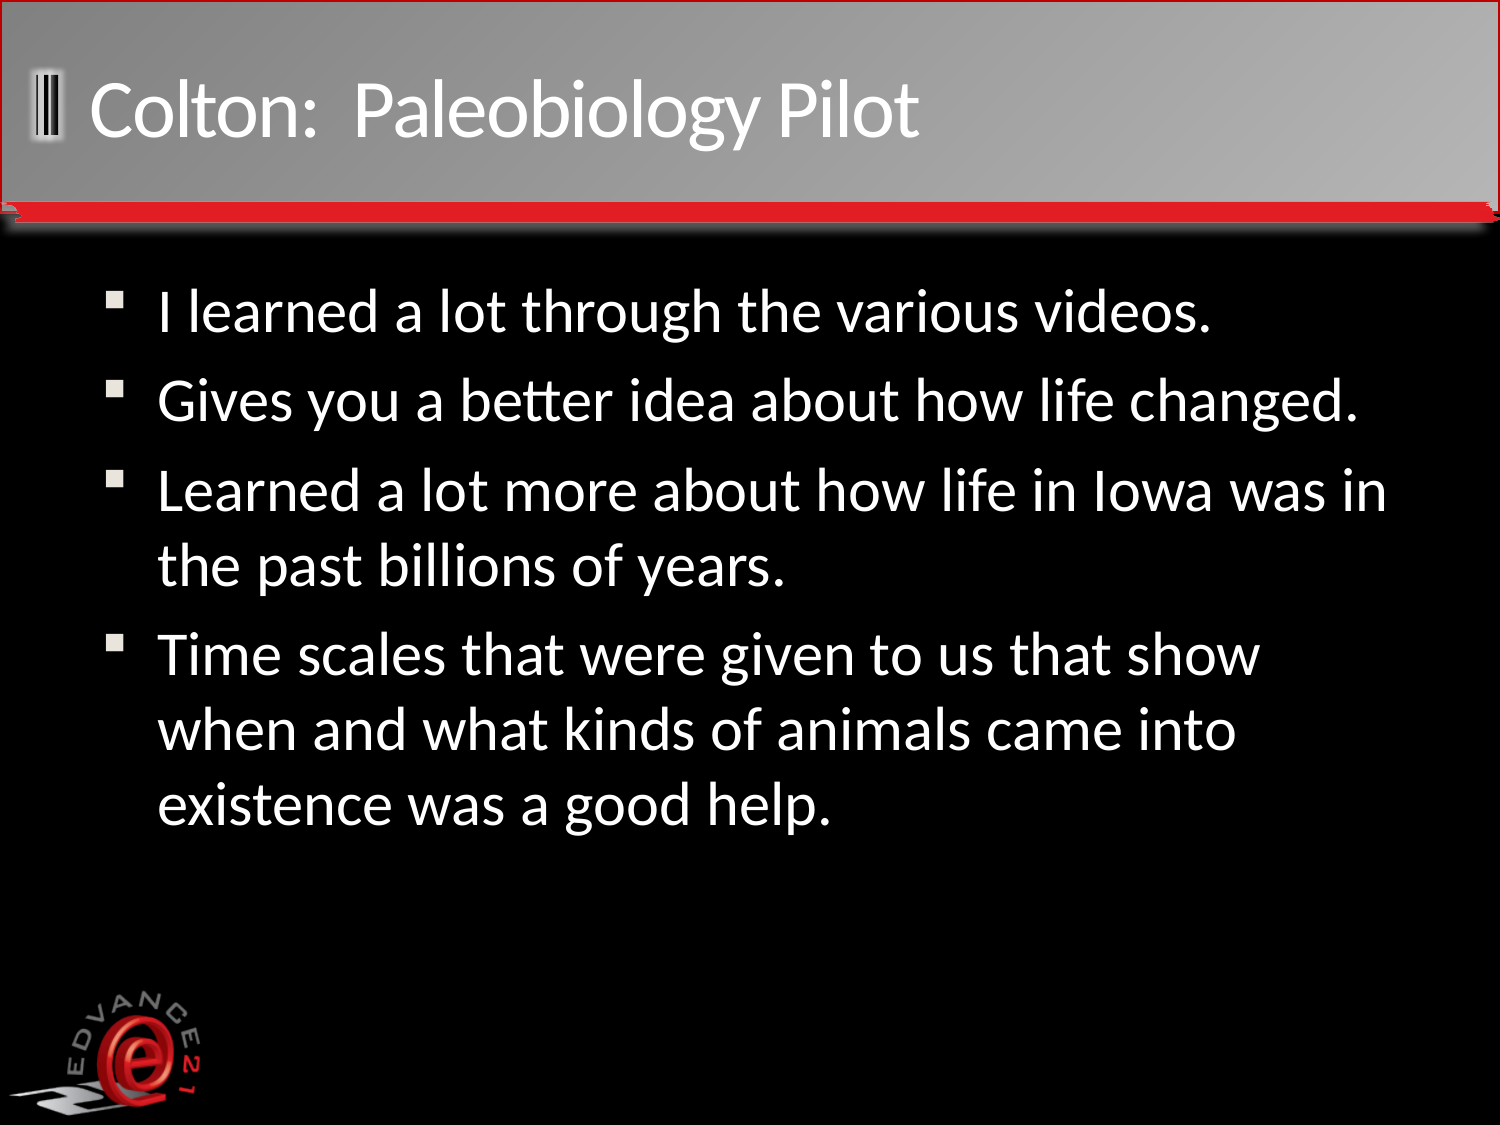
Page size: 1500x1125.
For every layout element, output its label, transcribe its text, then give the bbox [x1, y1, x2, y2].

picture [0, 983, 225, 1125]
list I learned a lot through the various videos. Gives you a better idea about how life changed. Learned a lot more about how life in Iowa was in the past billions of years. Time scales that were given to us that show when and what kinds of animals came into existence was a good help. [75, 262, 1425, 1043]
picture [0, 199, 1500, 225]
title Colton: Paleobiology Pilot [75, 46, 1425, 188]
